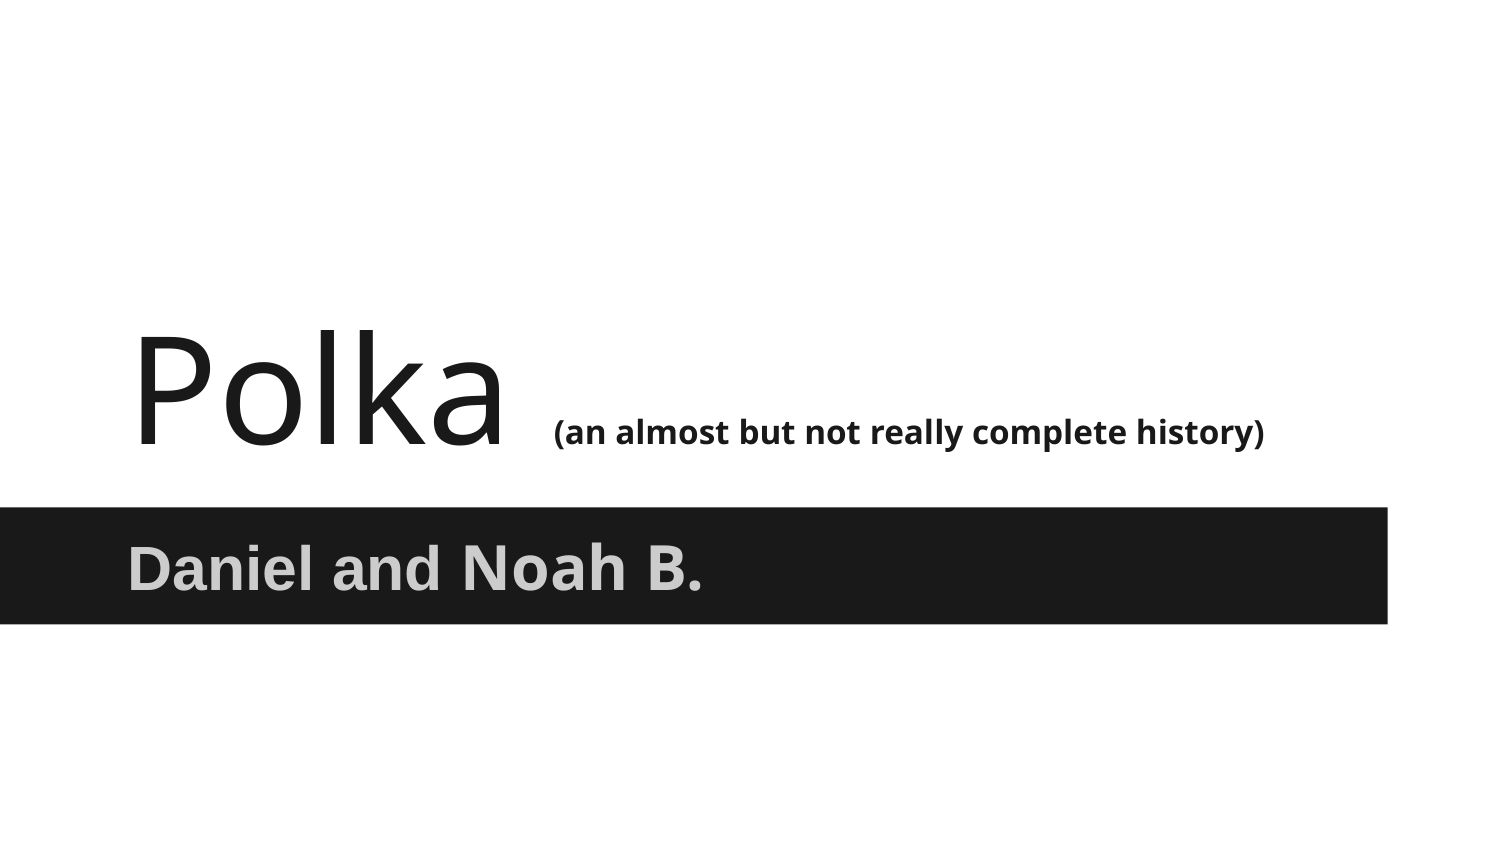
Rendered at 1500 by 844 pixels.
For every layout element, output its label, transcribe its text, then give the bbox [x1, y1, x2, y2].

title Polka (an almost but not really complete history) [112, 213, 1388, 490]
subtitle Daniel and Noah B. [112, 507, 1388, 625]
